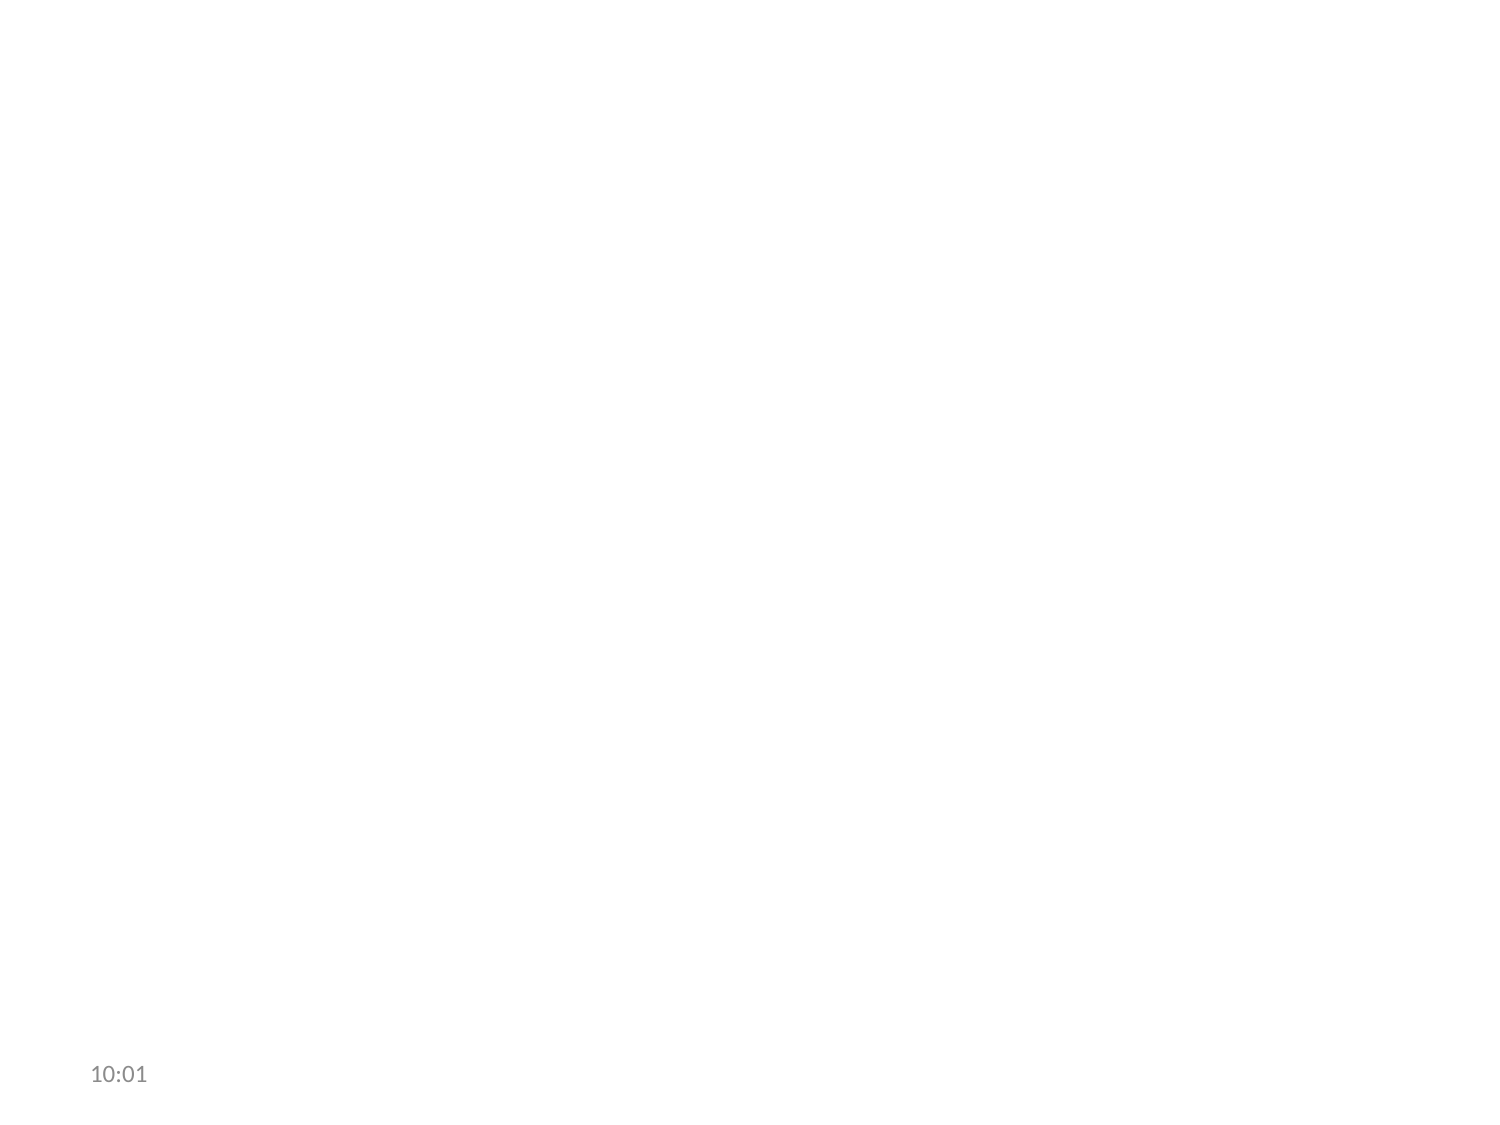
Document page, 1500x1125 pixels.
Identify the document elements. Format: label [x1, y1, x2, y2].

slide_number [75, 1042, 425, 1103]
